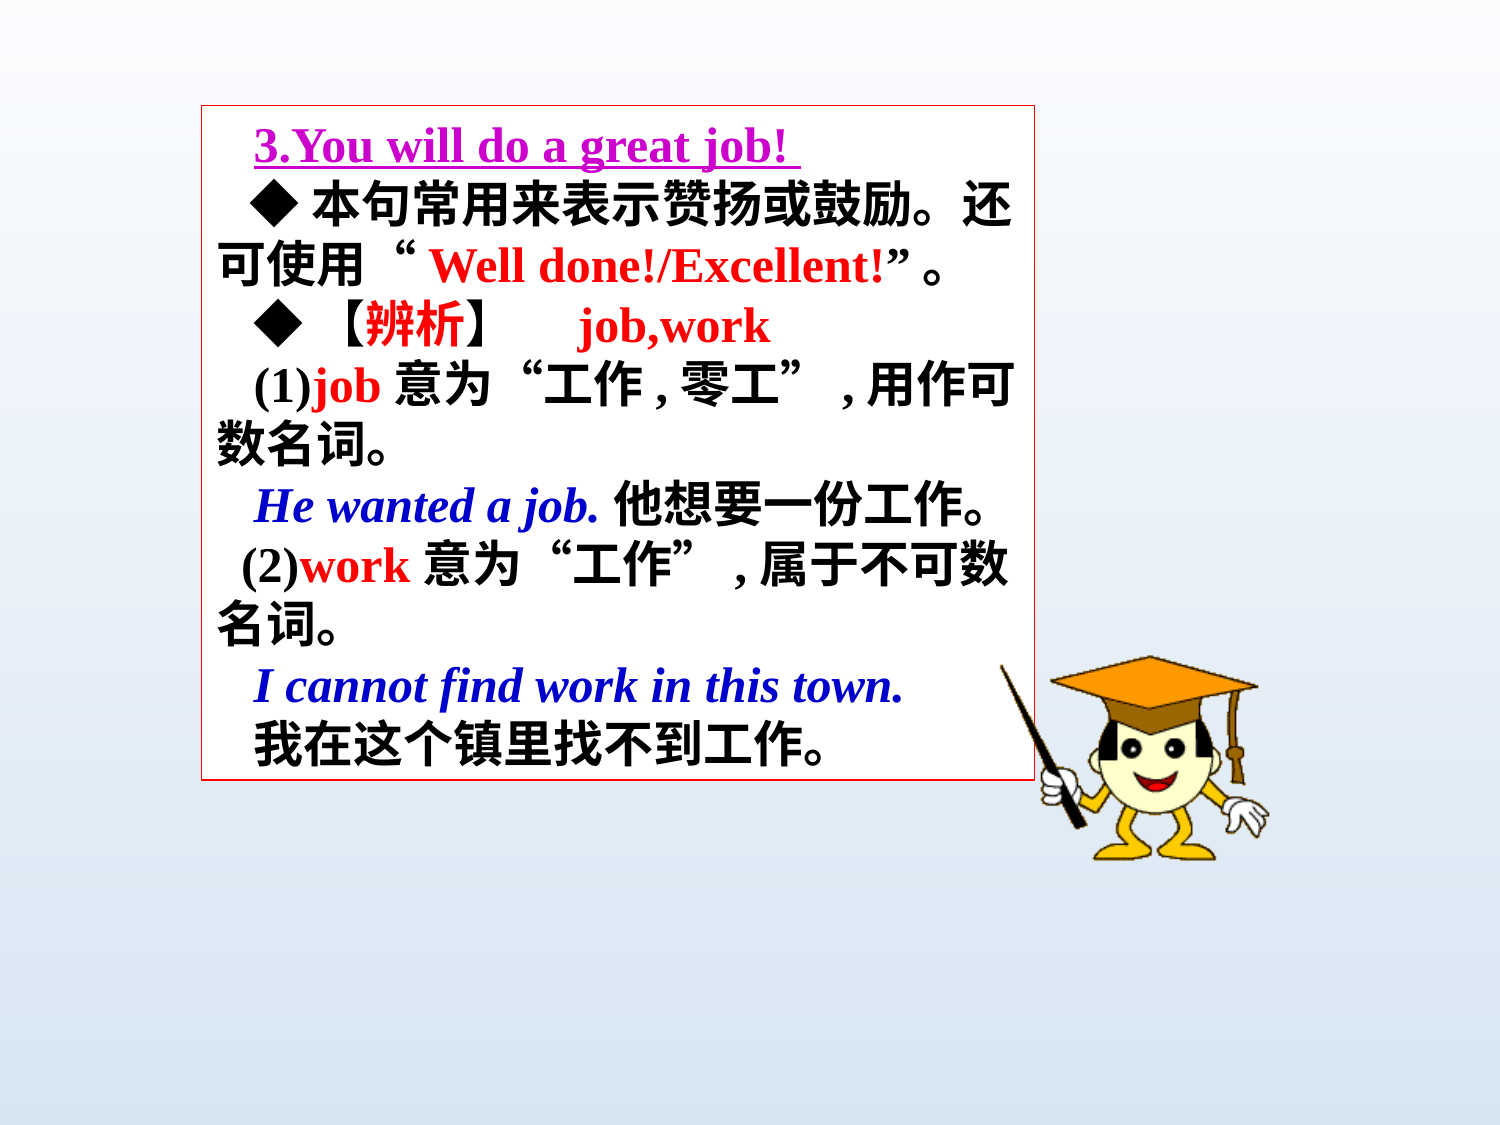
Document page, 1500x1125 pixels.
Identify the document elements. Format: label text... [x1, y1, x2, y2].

text_box 3.You will do a great job! ◆本句常用来表示赞扬或鼓励。还可使用“Well done!/Excellent!”。 ◆【辨析】 job,work (1)job意为“工作,零工”,用作可数名词。 He wanted a job.他想要一份工作。 (2)work意为“工作”,属于不可数名词。 I cannot find work in this town. 我在这个镇里找不到工作。 [201, 105, 1035, 781]
picture [979, 640, 1293, 875]
